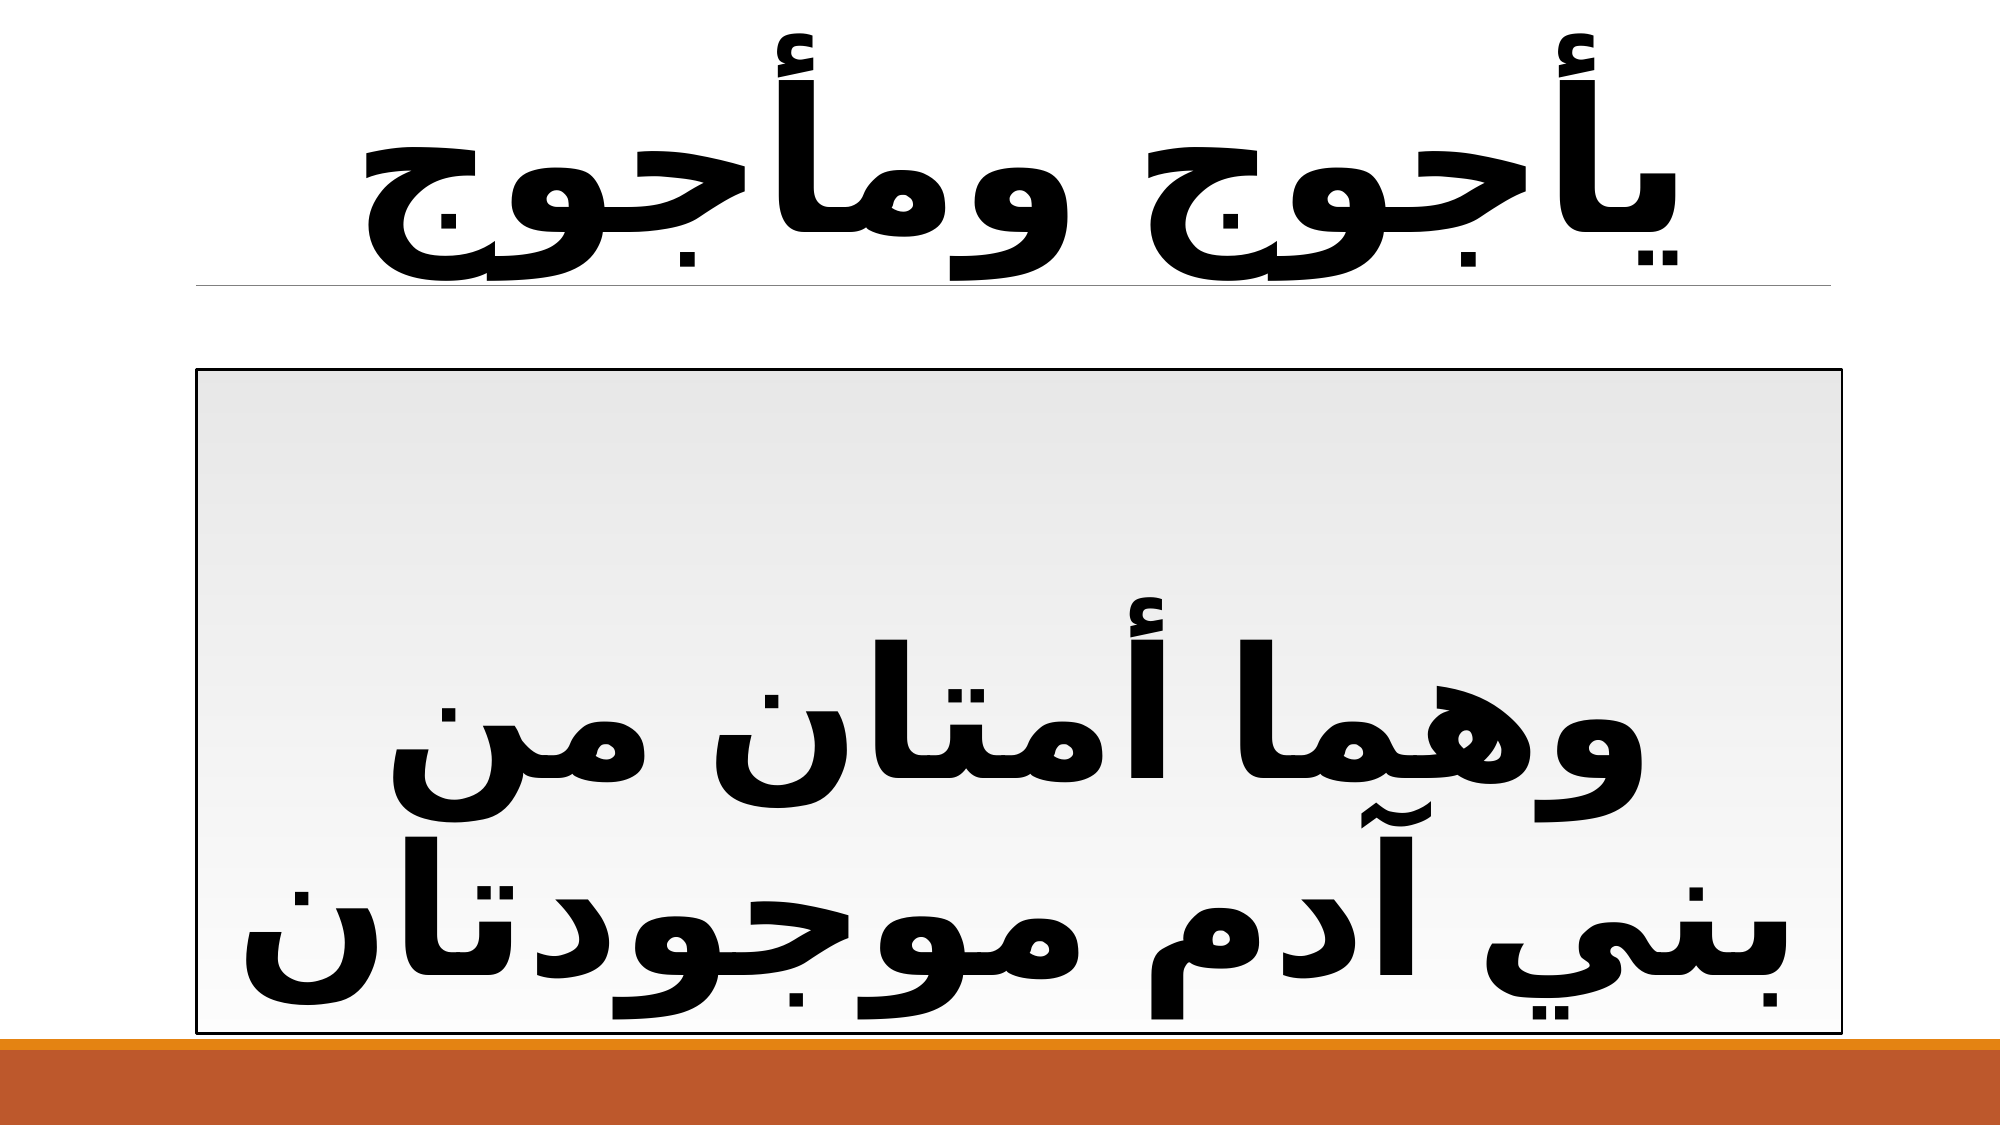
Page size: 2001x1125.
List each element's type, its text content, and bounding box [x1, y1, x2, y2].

title يأجوج ومأجوج [232, 44, 1813, 281]
list وهما أمتان من بني آدم موجودتان [195, 368, 1843, 1035]
